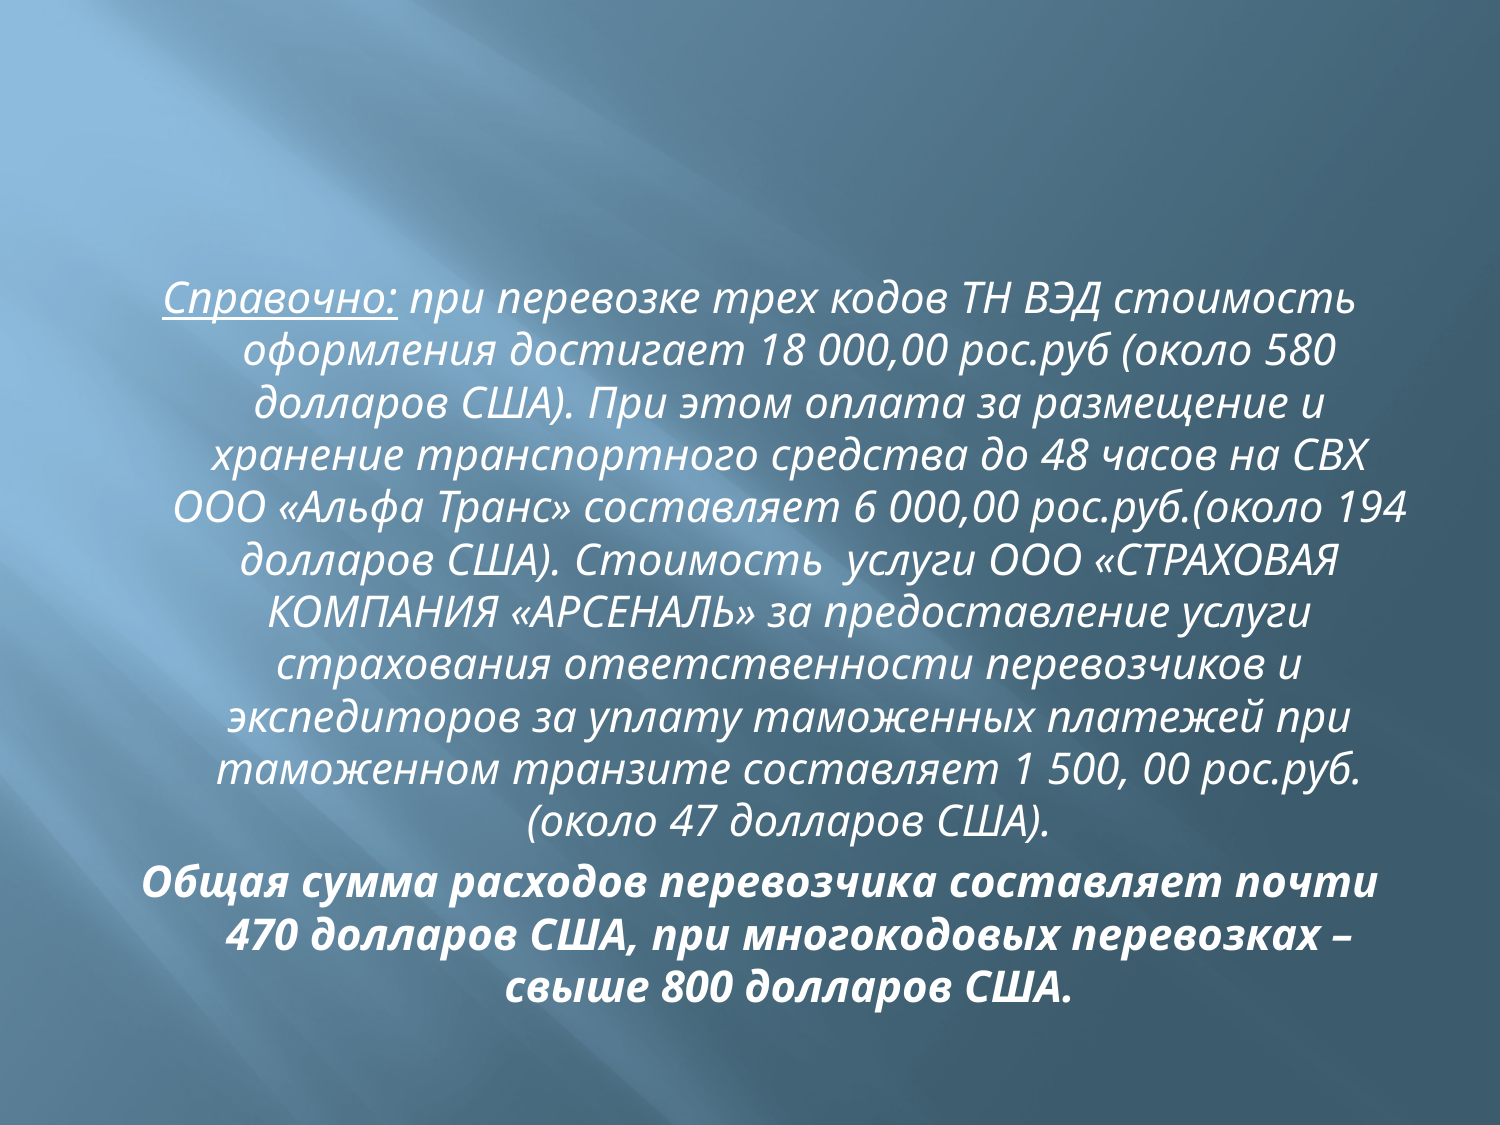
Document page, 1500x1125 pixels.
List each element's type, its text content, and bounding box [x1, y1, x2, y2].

list Справочно: при перевозке трех кодов ТН ВЭД стоимость оформления достигает 18 000,00 рос.руб (около 580 долларов США). При этом оплата за размещение и хранение транспортного средства до 48 часов на СВХ ООО «Альфа Транс» составляет 6 000,00 рос.руб.(около 194 долларов США). Стоимость услуги ООО «СТРАХОВАЯ КОМПАНИЯ «АРСЕНАЛЬ» за предоставление услуги страхования ответственности перевозчиков и экспедиторов за уплату таможенных платежей при таможенном транзите составляет 1 500, 00 рос.руб. (около 47 долларов США). Общая сумма расходов перевозчика составляет почти 470 долларов США, при многокодовых перевозках – свыше 800 долларов США. [75, 262, 1425, 1035]
